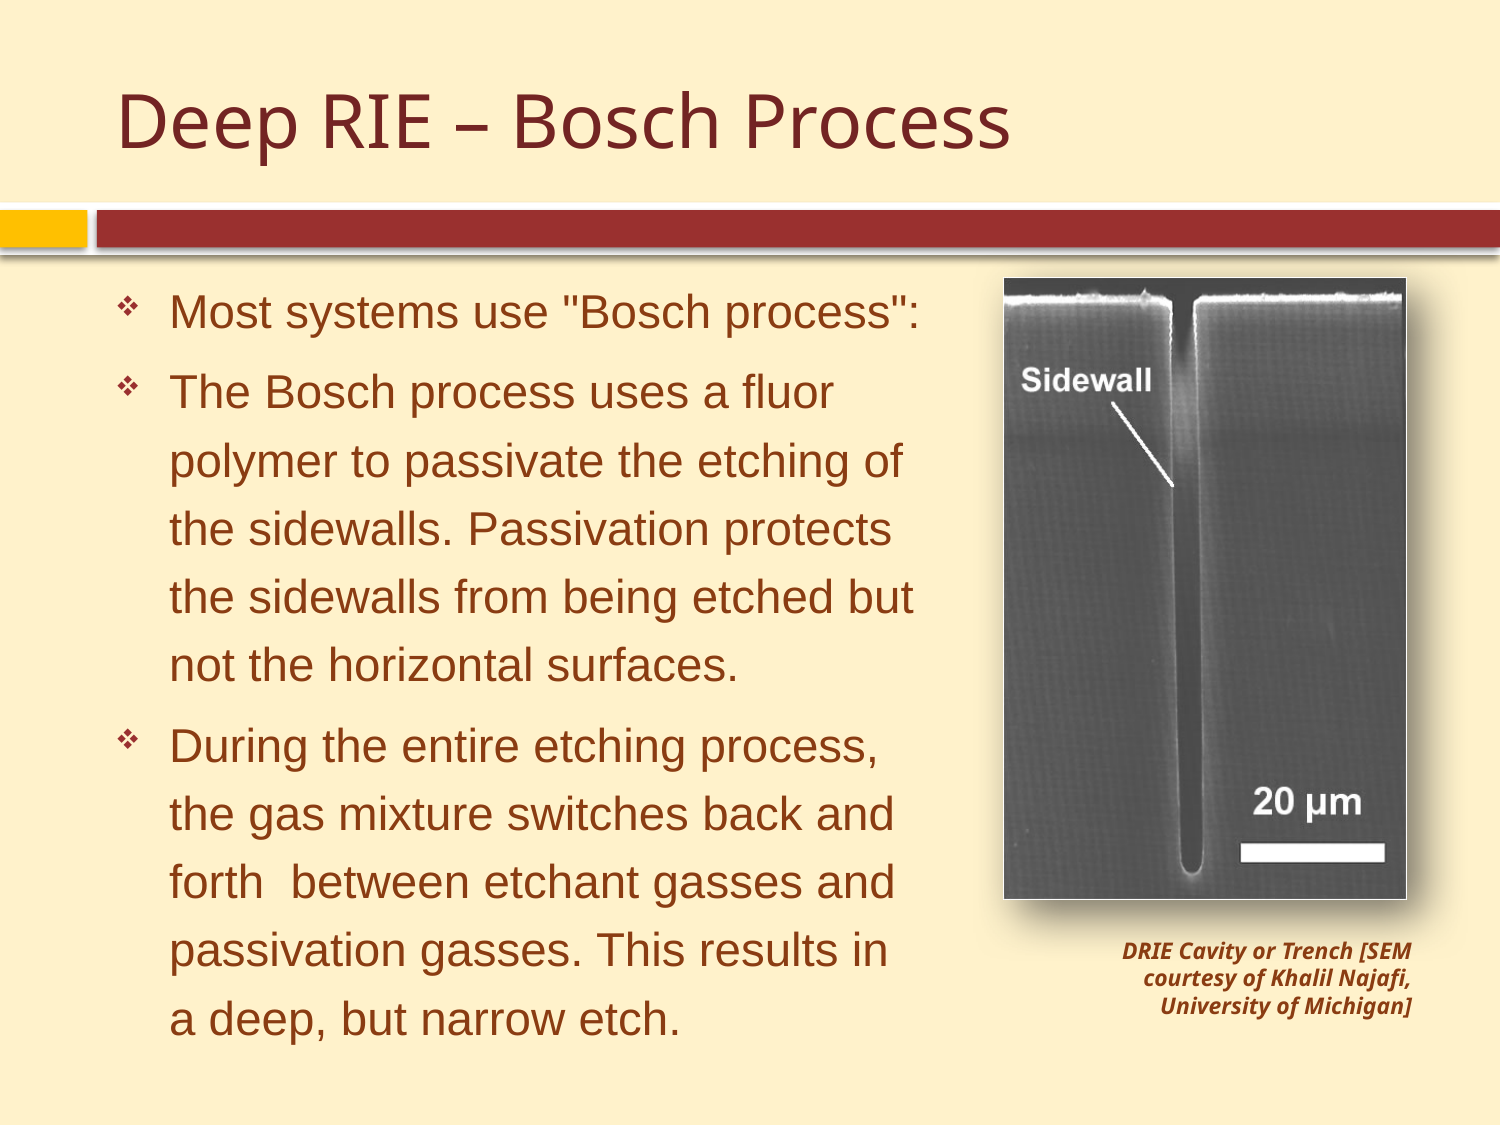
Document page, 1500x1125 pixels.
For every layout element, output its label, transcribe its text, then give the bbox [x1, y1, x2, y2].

text_box DRIE Cavity or Trench [SEM courtesy of Khalil Najafi, University of Michigan] [1034, 928, 1427, 1027]
picture [1003, 277, 1408, 901]
list Most systems use "Bosch process": The Bosch process uses a fluor polymer to passivate the etching of the sidewalls. Passivation protects the sidewalls from being etched but not the horizontal surfaces. During the entire etching process, the gas mixture switches back and forth between etchant gasses and passivation gasses. This results in a deep, but narrow etch. [100, 262, 938, 1078]
title Deep RIE – Bosch Process [100, 37, 1438, 200]
